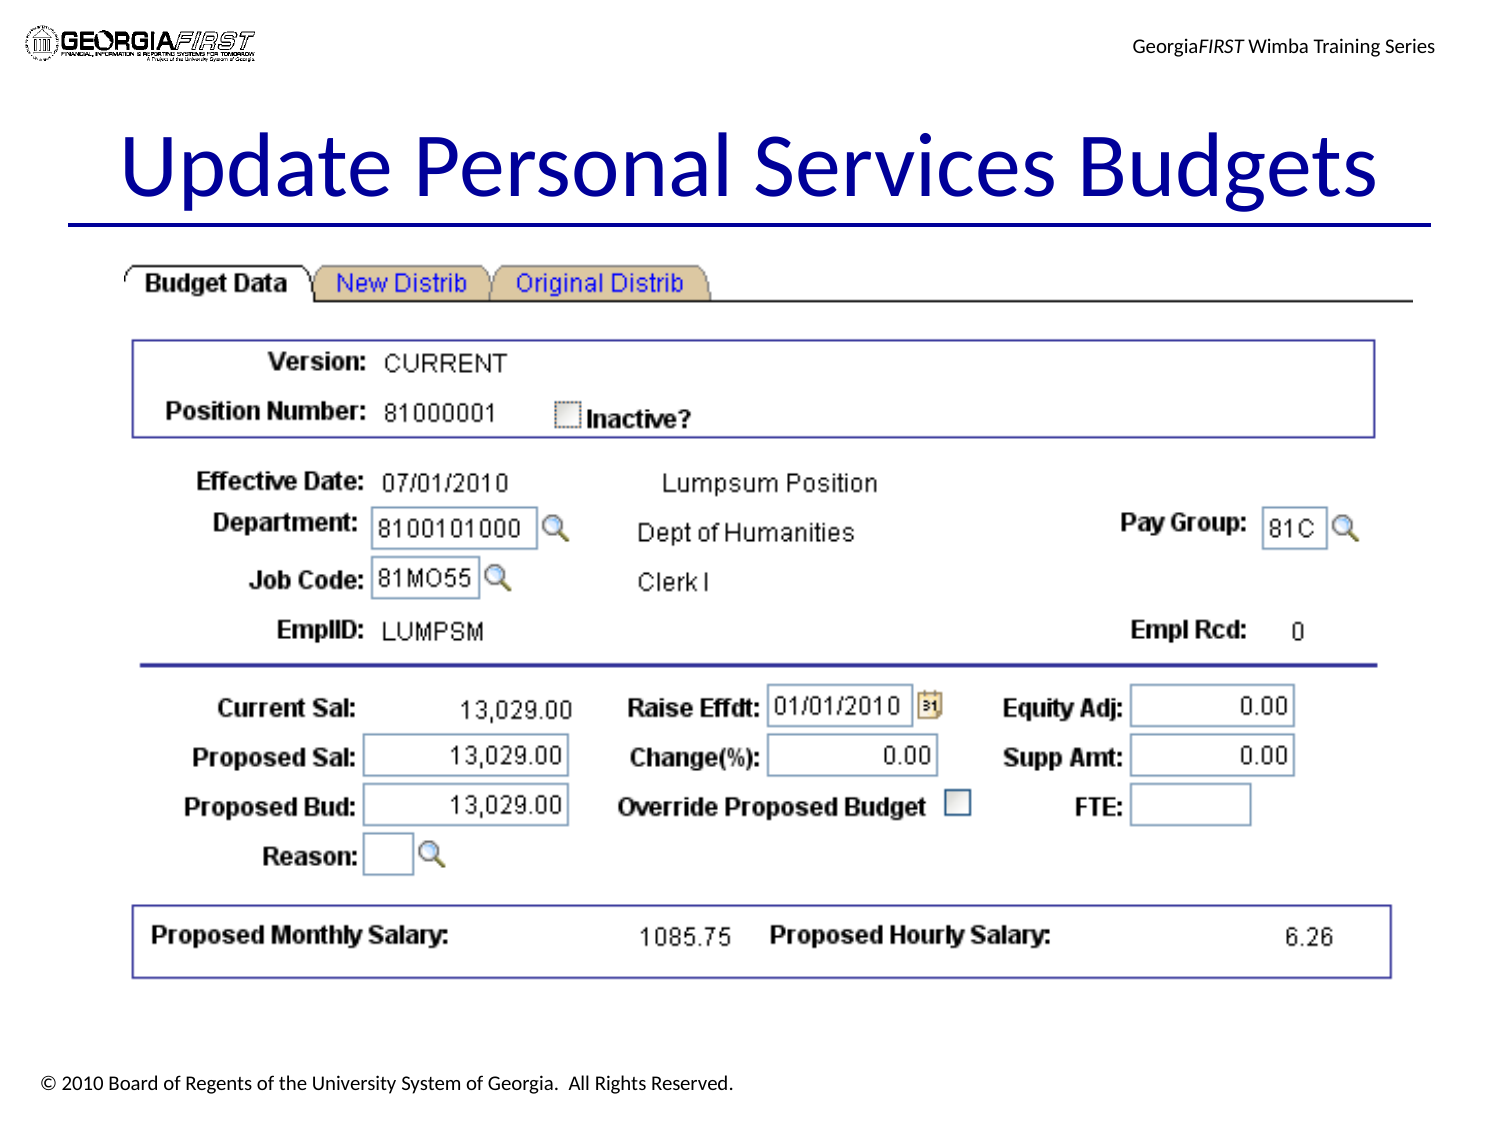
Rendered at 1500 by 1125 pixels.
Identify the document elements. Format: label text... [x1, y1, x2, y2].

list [124, 245, 1413, 1001]
title Update Personal Services Budgets [75, 87, 1425, 233]
picture [24, 24, 255, 63]
